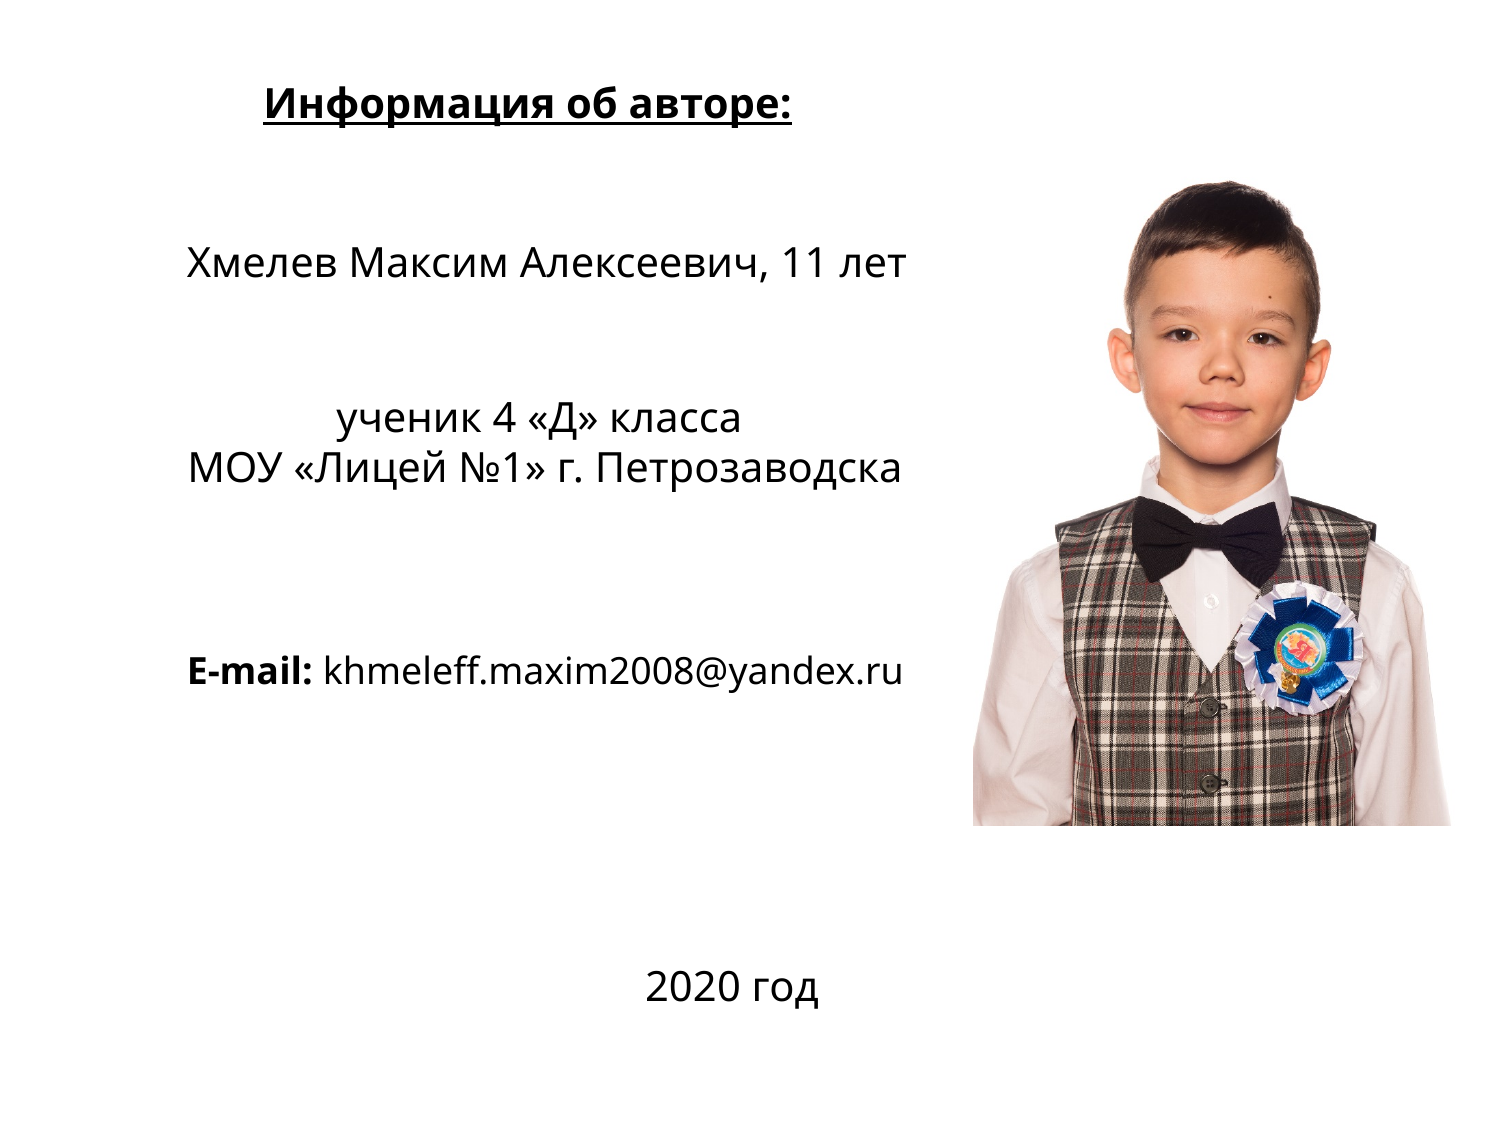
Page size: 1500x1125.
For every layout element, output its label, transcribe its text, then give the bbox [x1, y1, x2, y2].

text_box ученик 4 «Д» класса МОУ «Лицей №1» г. Петрозаводска [172, 383, 918, 549]
picture [973, 111, 1459, 827]
text_box Хмелев Максим Алексеевич, 11 лет [172, 228, 923, 293]
text_box E-mail: khmeleff.maxim2008@yandex.ru [90, 640, 929, 700]
text_box 2020 год [630, 952, 834, 1018]
text_box Информация об авторе: [248, 69, 807, 135]
